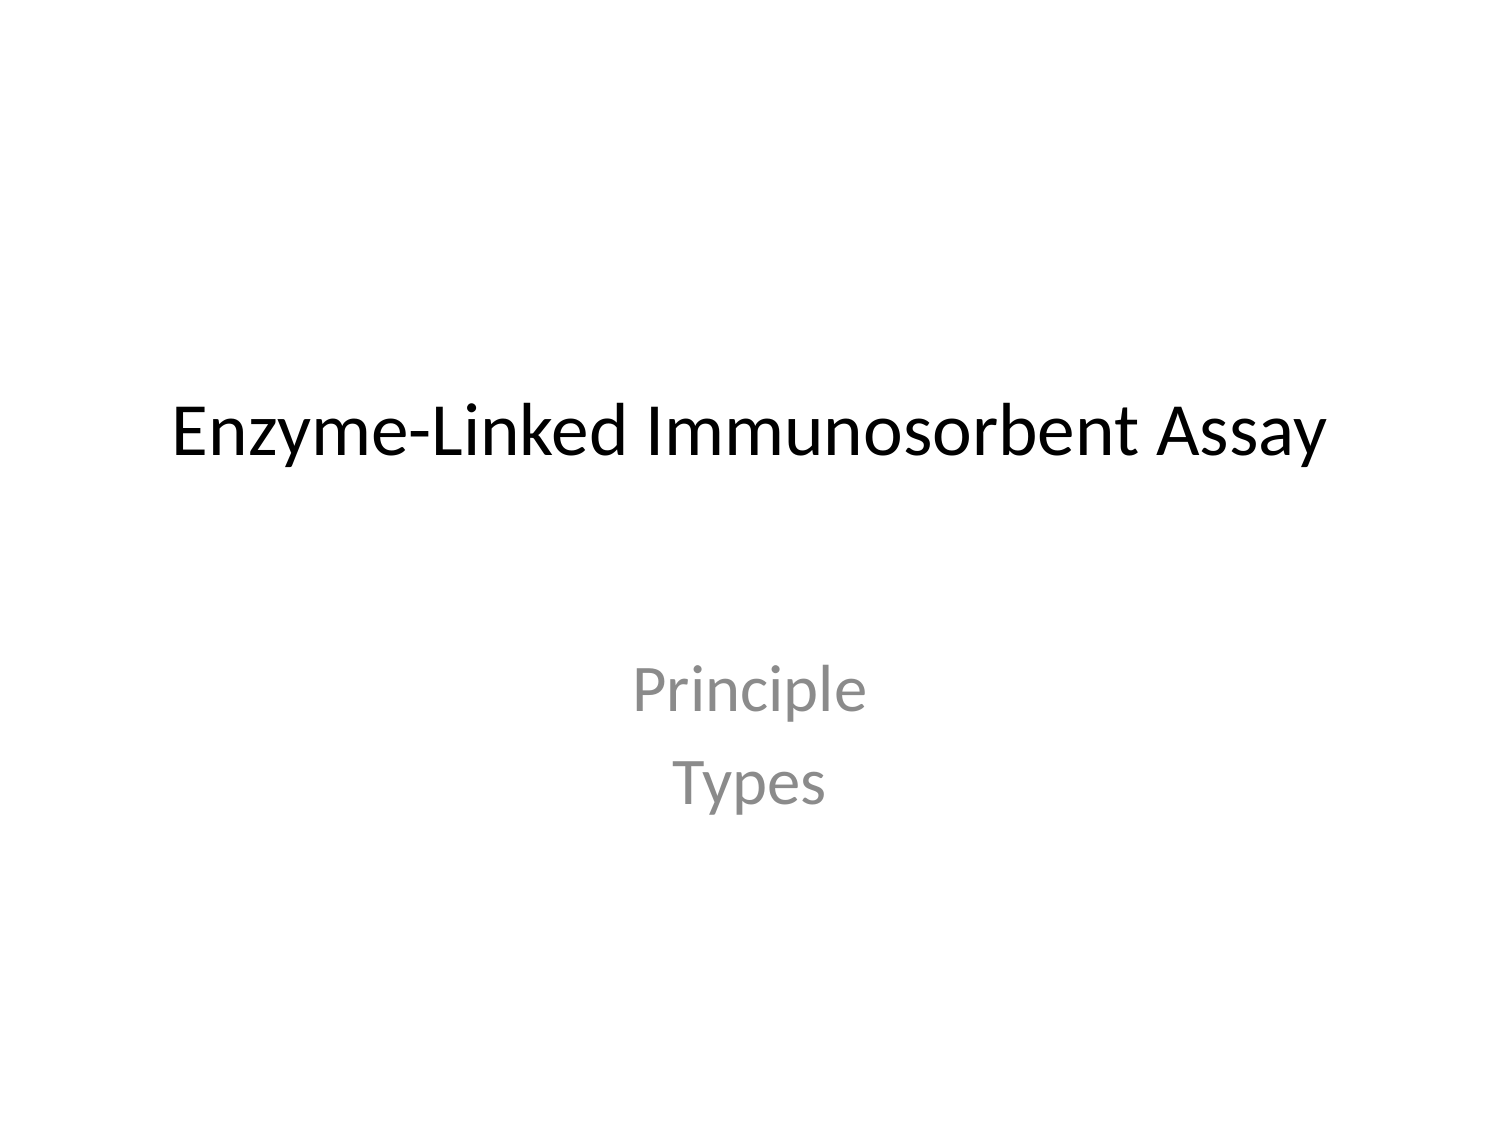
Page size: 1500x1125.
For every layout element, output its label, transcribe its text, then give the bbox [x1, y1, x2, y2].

title Enzyme-Linked Immunosorbent Assay [112, 349, 1388, 591]
subtitle Principle Types [225, 637, 1275, 925]
